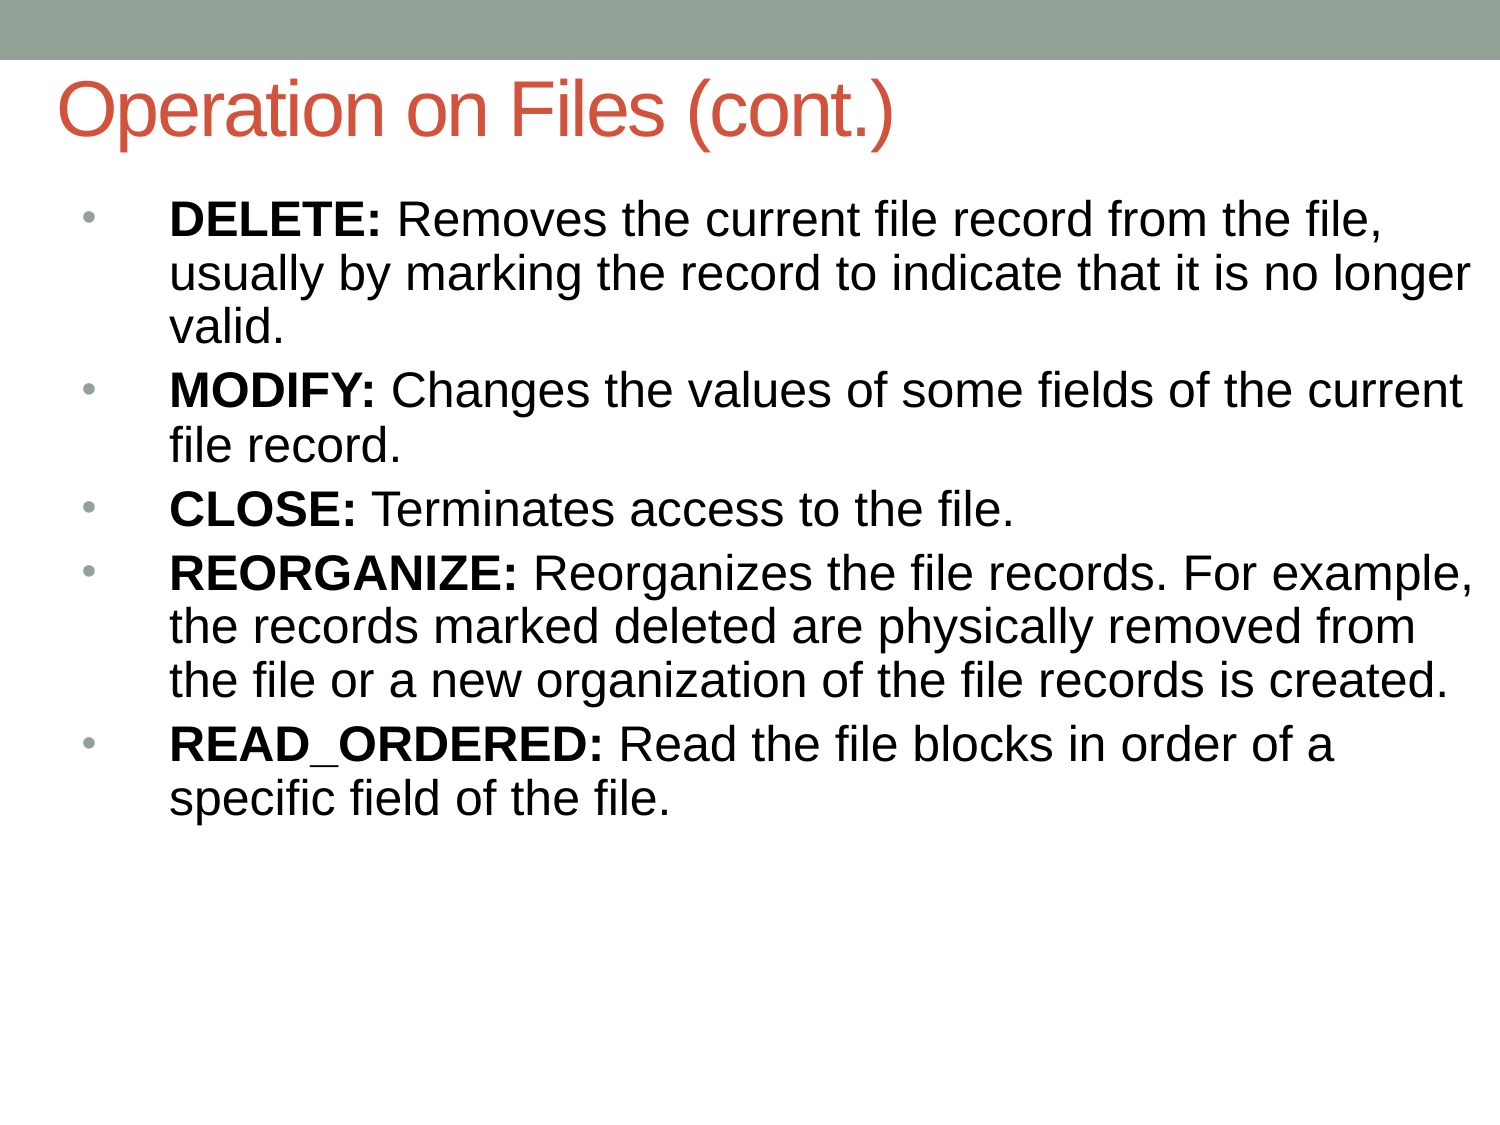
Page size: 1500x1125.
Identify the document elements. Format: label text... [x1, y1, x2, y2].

title Operation on Files (cont.) [41, 49, 1442, 161]
list DELETE: Removes the current file record from the file, usually by marking the record to indicate that it is no longer valid. MODIFY: Changes the values of some fields of the current file record. CLOSE: Terminates access to the file. REORGANIZE: Reorganizes the file records. For example, the records marked deleted are physically removed from the file or a new organization of the file records is created. READ_ORDERED: Read the file blocks in order of a specific field of the file. [66, 185, 1500, 1065]
